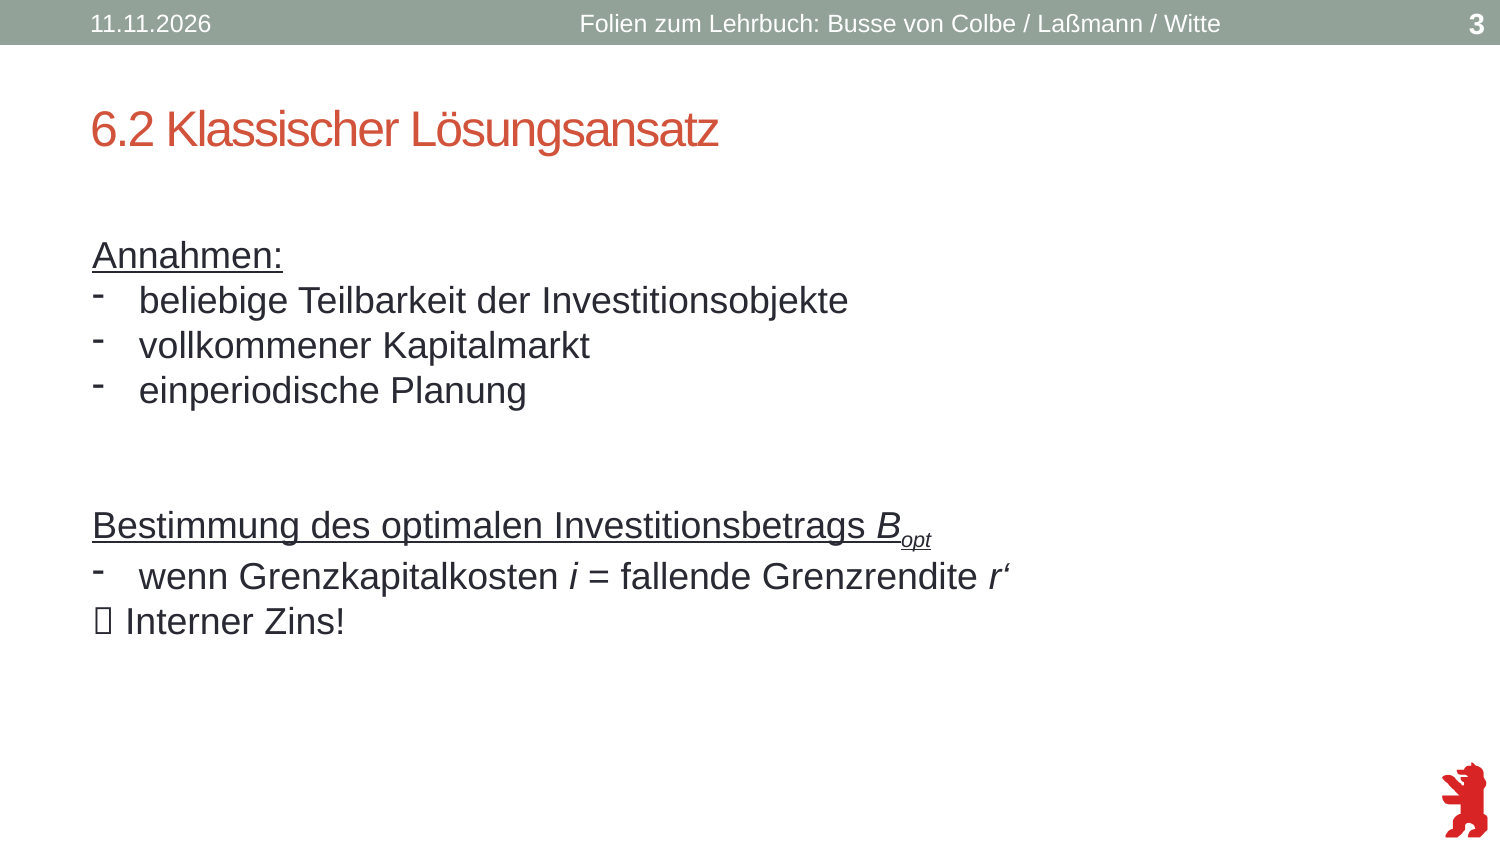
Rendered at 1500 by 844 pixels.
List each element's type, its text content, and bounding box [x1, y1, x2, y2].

text_box Annahmen: beliebige Teilbarkeit der Investitionsobjekte vollkommener Kapitalmarkt einperiodische Planung Bestimmung des optimalen Investitionsbetrags Bopt wenn Grenzkapitalkosten i = fallende Grenzrendite r‘  Interner Zins! [77, 223, 1035, 650]
slide_number 3 [1325, 2, 1500, 43]
title 6.2 Klassischer Lösungsansatz [75, 65, 1425, 188]
picture [1434, 760, 1500, 844]
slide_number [75, 2, 550, 43]
footer Folien zum Lehrbuch: Busse von Colbe / Laßmann / Witte [562, 2, 1238, 43]
